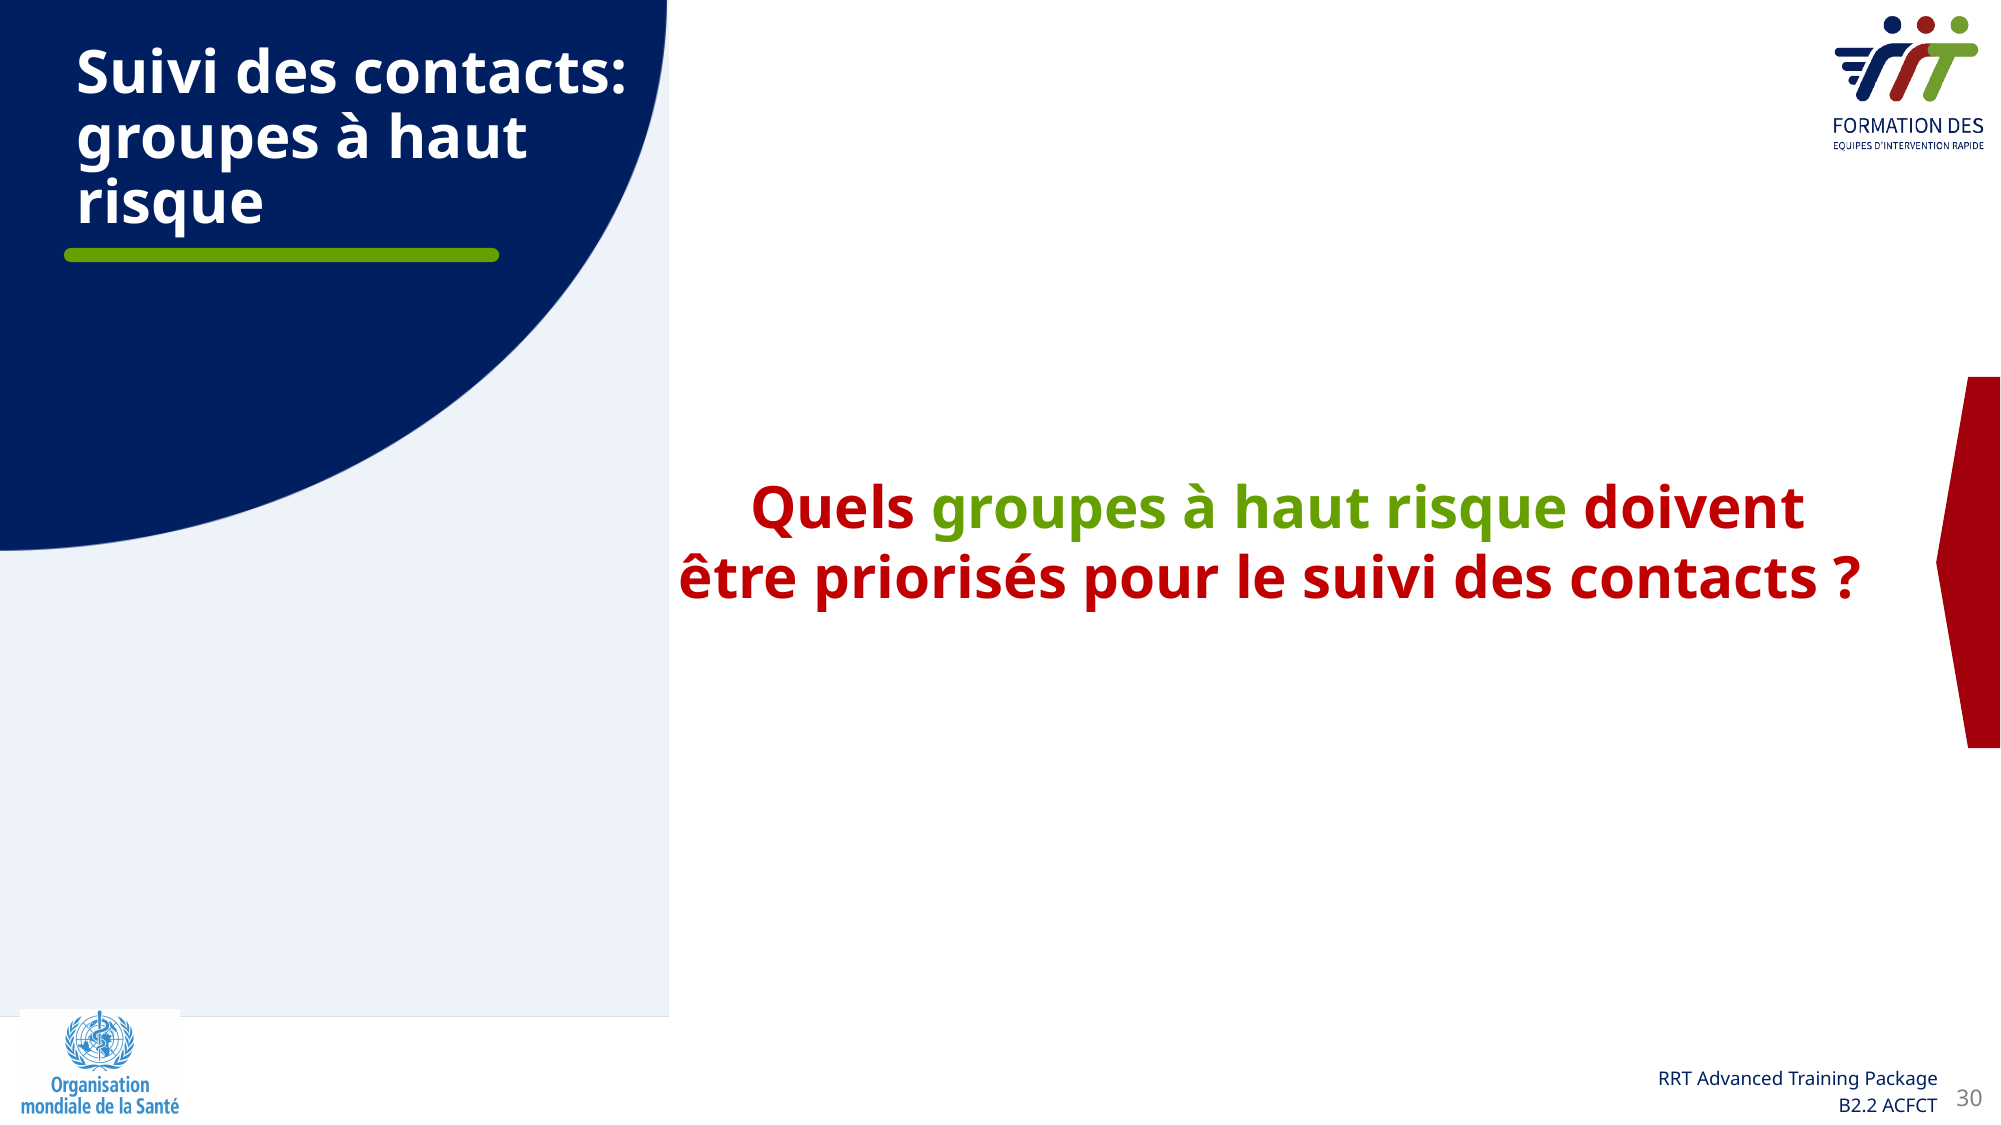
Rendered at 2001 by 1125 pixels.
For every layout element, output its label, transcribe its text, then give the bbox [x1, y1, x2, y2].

picture [0, 0, 669, 1115]
title Suivi des contacts: groupes à haut risque [68, 12, 650, 265]
picture [1833, 15, 1984, 151]
list Quels groupes à haut risque doivent être priorisés pour le suivi des contacts ? [658, 469, 1897, 656]
